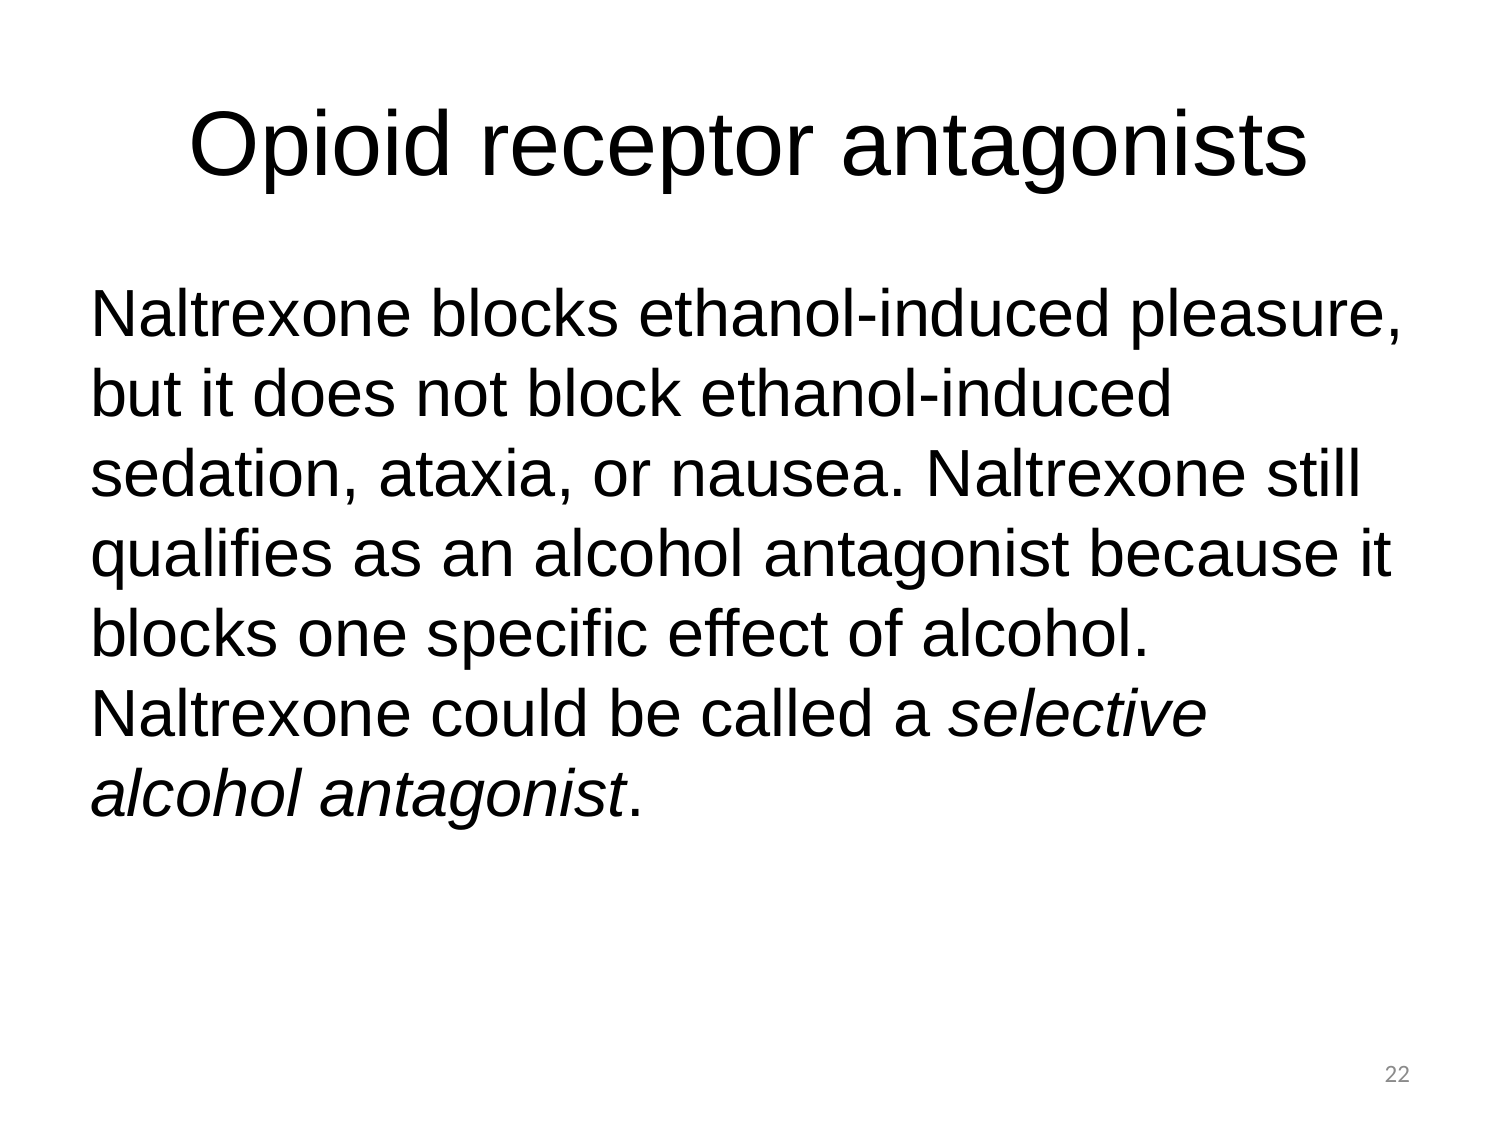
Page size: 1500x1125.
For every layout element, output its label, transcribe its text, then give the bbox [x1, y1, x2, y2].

slide_number 22 [1074, 1042, 1425, 1103]
title Opioid receptor antagonists [75, 45, 1425, 233]
list Naltrexone blocks ethanol-induced pleasure, but it does not block ethanol-induced sedation, ataxia, or nausea. Naltrexone still qualifies as an alcohol antagonist because it blocks one specific effect of alcohol. Naltrexone could be called a selective alcohol antagonist. [75, 262, 1425, 1005]
